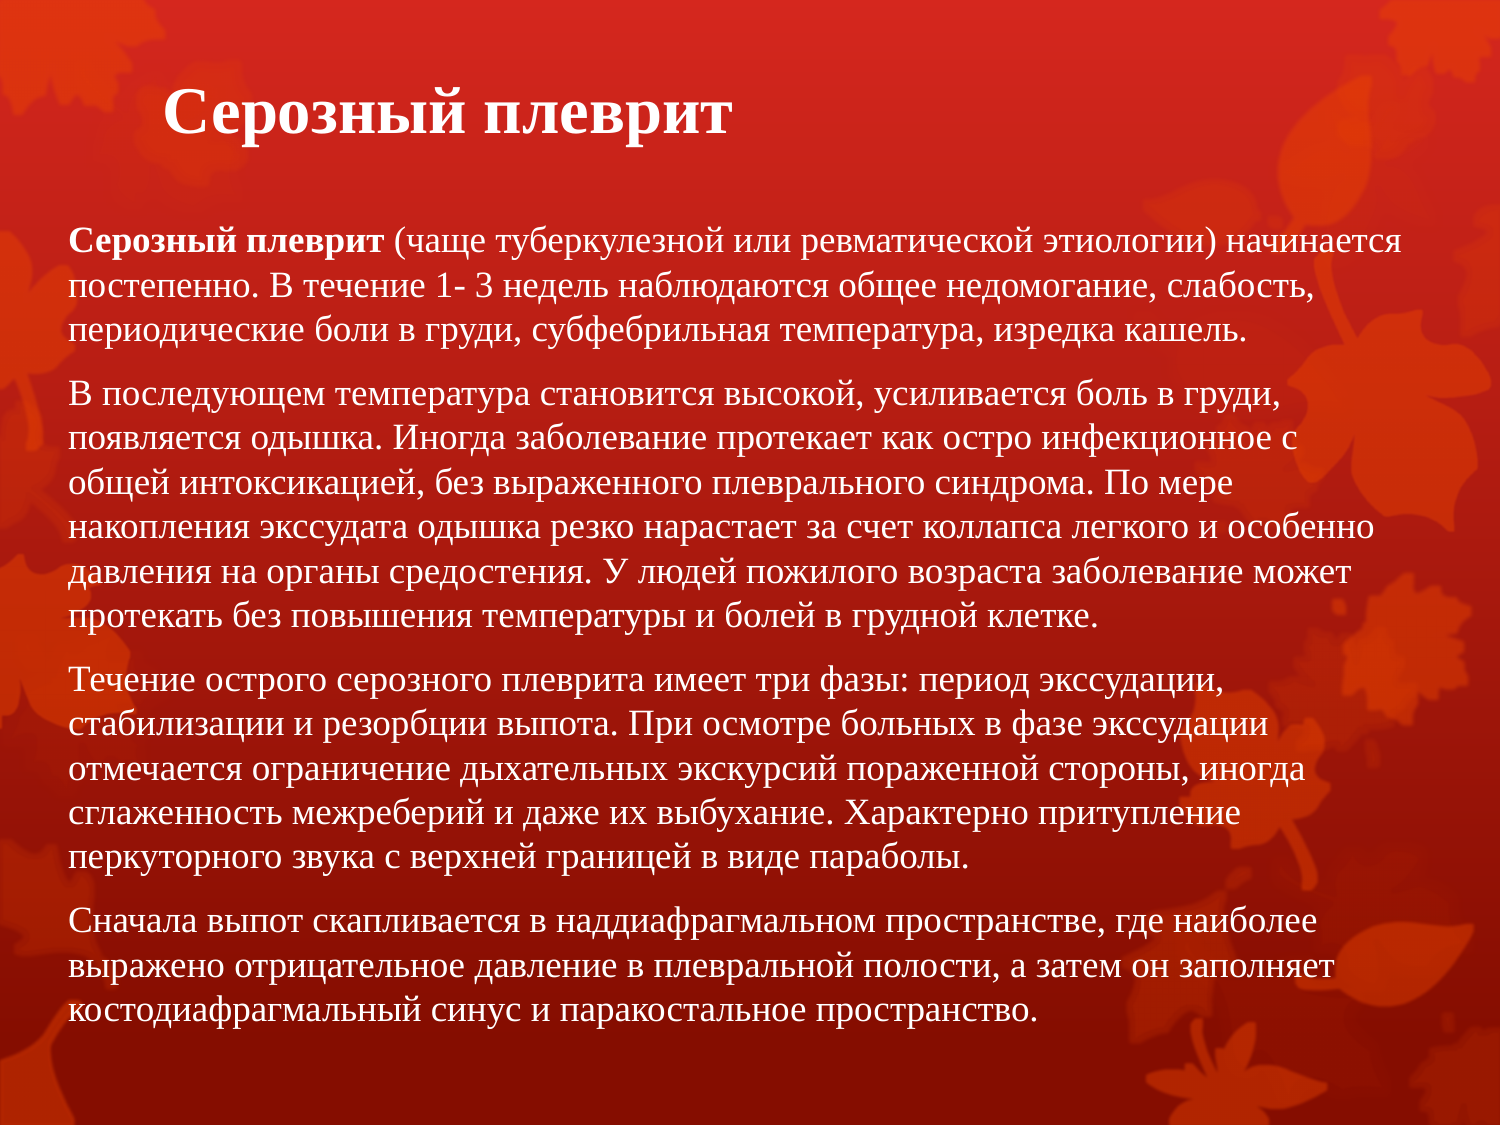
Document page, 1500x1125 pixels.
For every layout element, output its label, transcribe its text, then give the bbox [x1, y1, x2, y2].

title Серозный плеврит [147, 30, 1317, 183]
list Серозный плеврит (чаще туберкулезной или ревматической этиологии) начинается постепенно. В течение 1- 3 недель наблюдаются общее недомогание, слабость, периодические боли в груди, субфебрильная температура, изредка кашель. В последующем температура становится высокой, усиливается боль в груди, появляется одышка. Иногда заболевание протекает как остро инфекционное с общей интоксикацией, без выраженного плеврального синдрома. По мере накопления экссудата одышка резко нарастает за счет коллапса легкого и особенно давления на органы средостения. У людей пожилого возраста заболевание может протекать без повышения температуры и болей в грудной клетке. Течение острого серозного плеврита имеет три фазы: период экссудации, стабилизации и резорбции выпота. При осмотре больных в фазе экссудации отмечается ограничение дыхательных экскурсий пораженной стороны, иногда сглаженность межреберий и даже их выбухание. Характерно притупление перкуторного звука с верхней границей в виде параболы. Сначала выпот скапливается в наддиафрагмальном пространстве, где наиболее выражено отрицательное давление в плевральной полости, а затем он заполняет костодиафрагмальный синус и паракостальное пространство. [53, 208, 1424, 1059]
